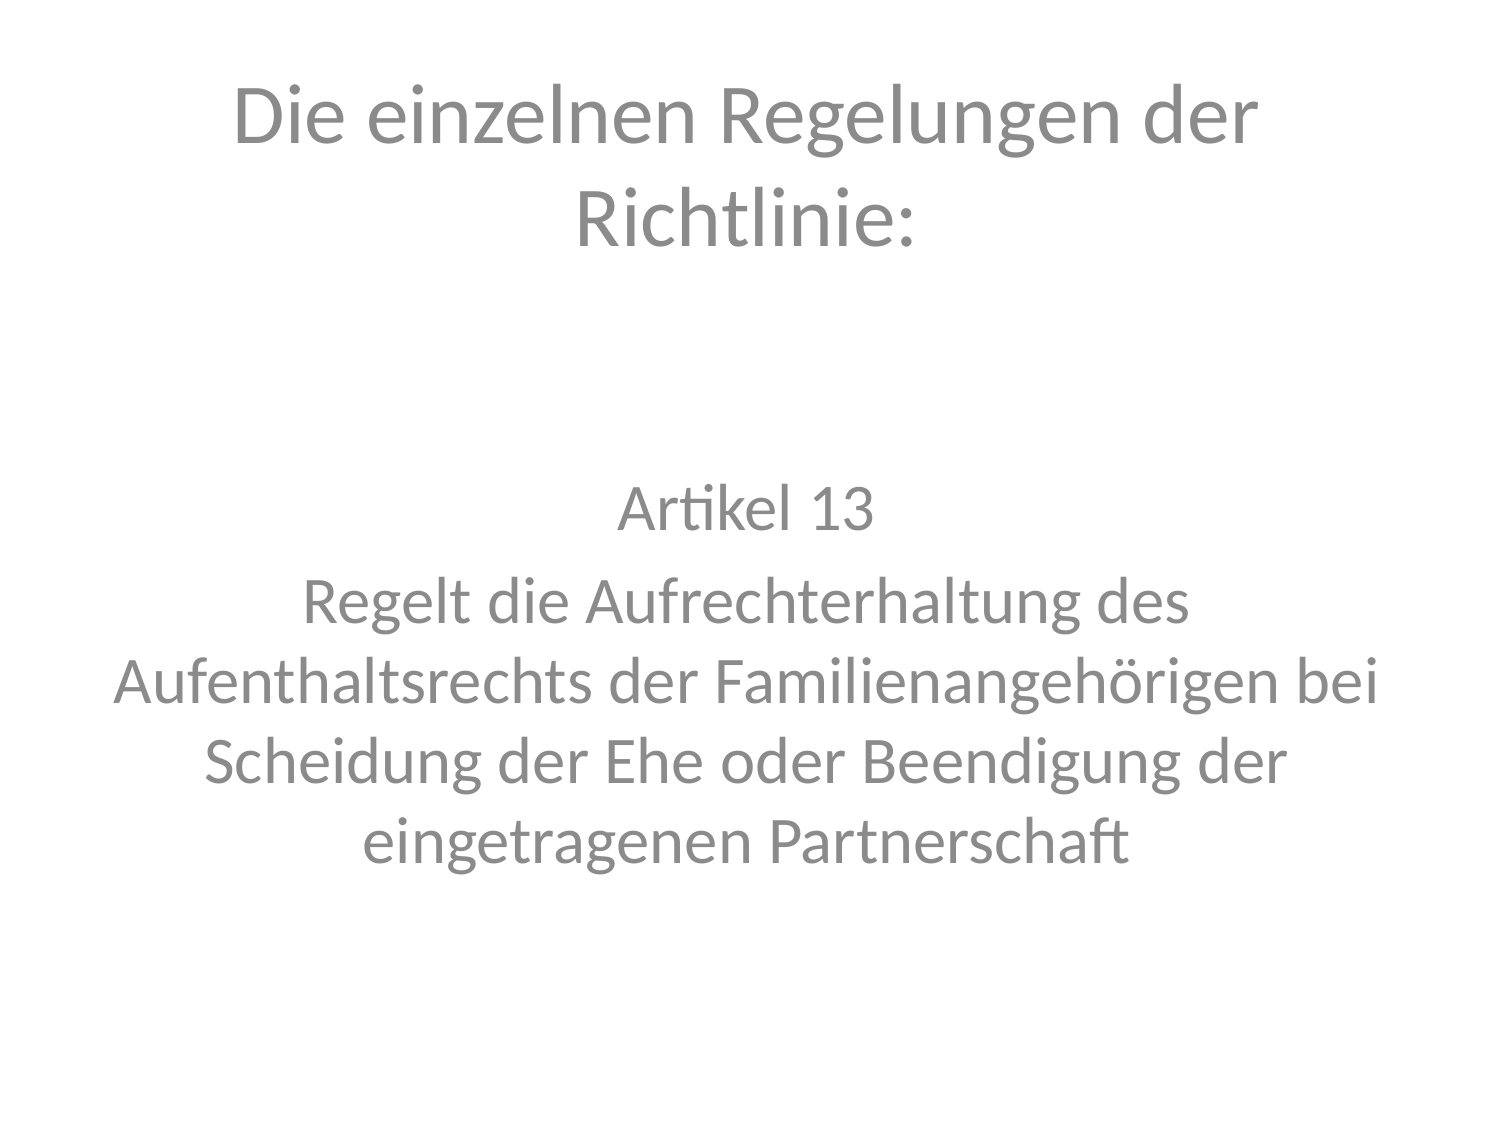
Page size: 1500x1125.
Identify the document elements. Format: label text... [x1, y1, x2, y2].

subtitle Die einzelnen Regelungen der Richtlinie: Artikel 13 Regelt die Aufrechterhaltung des Aufenthaltsrechts der Familienangehörigen bei Scheidung der Ehe oder Beendigung der eingetragenen Partnerschaft [48, 50, 1446, 1063]
